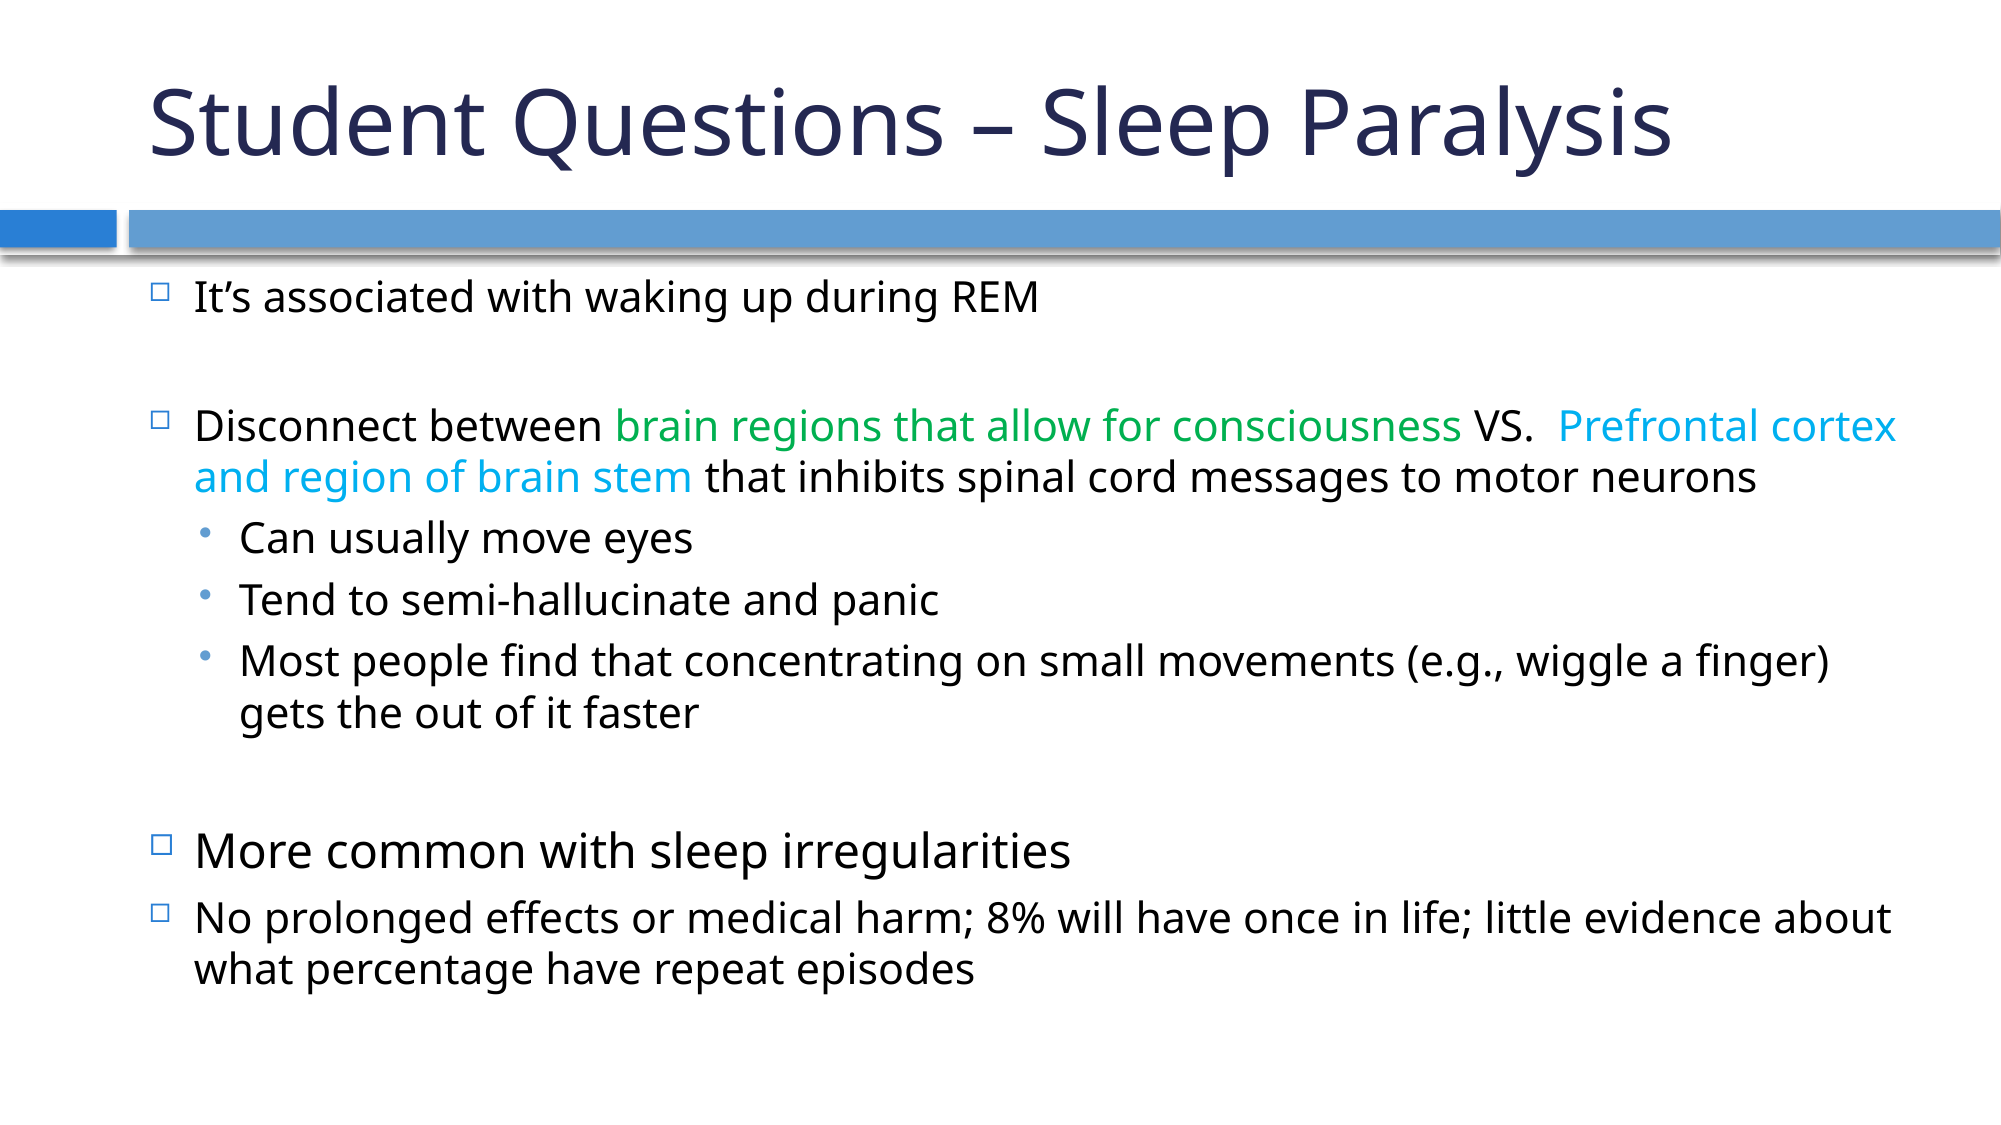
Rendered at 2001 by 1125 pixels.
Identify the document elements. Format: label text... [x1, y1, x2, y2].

title Student Questions – Sleep Paralysis [133, 37, 1918, 200]
list It’s associated with waking up during REM Disconnect between brain regions that allow for consciousness VS. Prefrontal cortex and region of brain stem that inhibits spinal cord messages to motor neurons Can usually move eyes Tend to semi-hallucinate and panic Most people find that concentrating on small movements (e.g., wiggle a finger) gets the out of it faster More common with sleep irregularities No prolonged effects or medical harm; 8% will have once in life; little evidence about what percentage have repeat episodes [133, 262, 1918, 1054]
